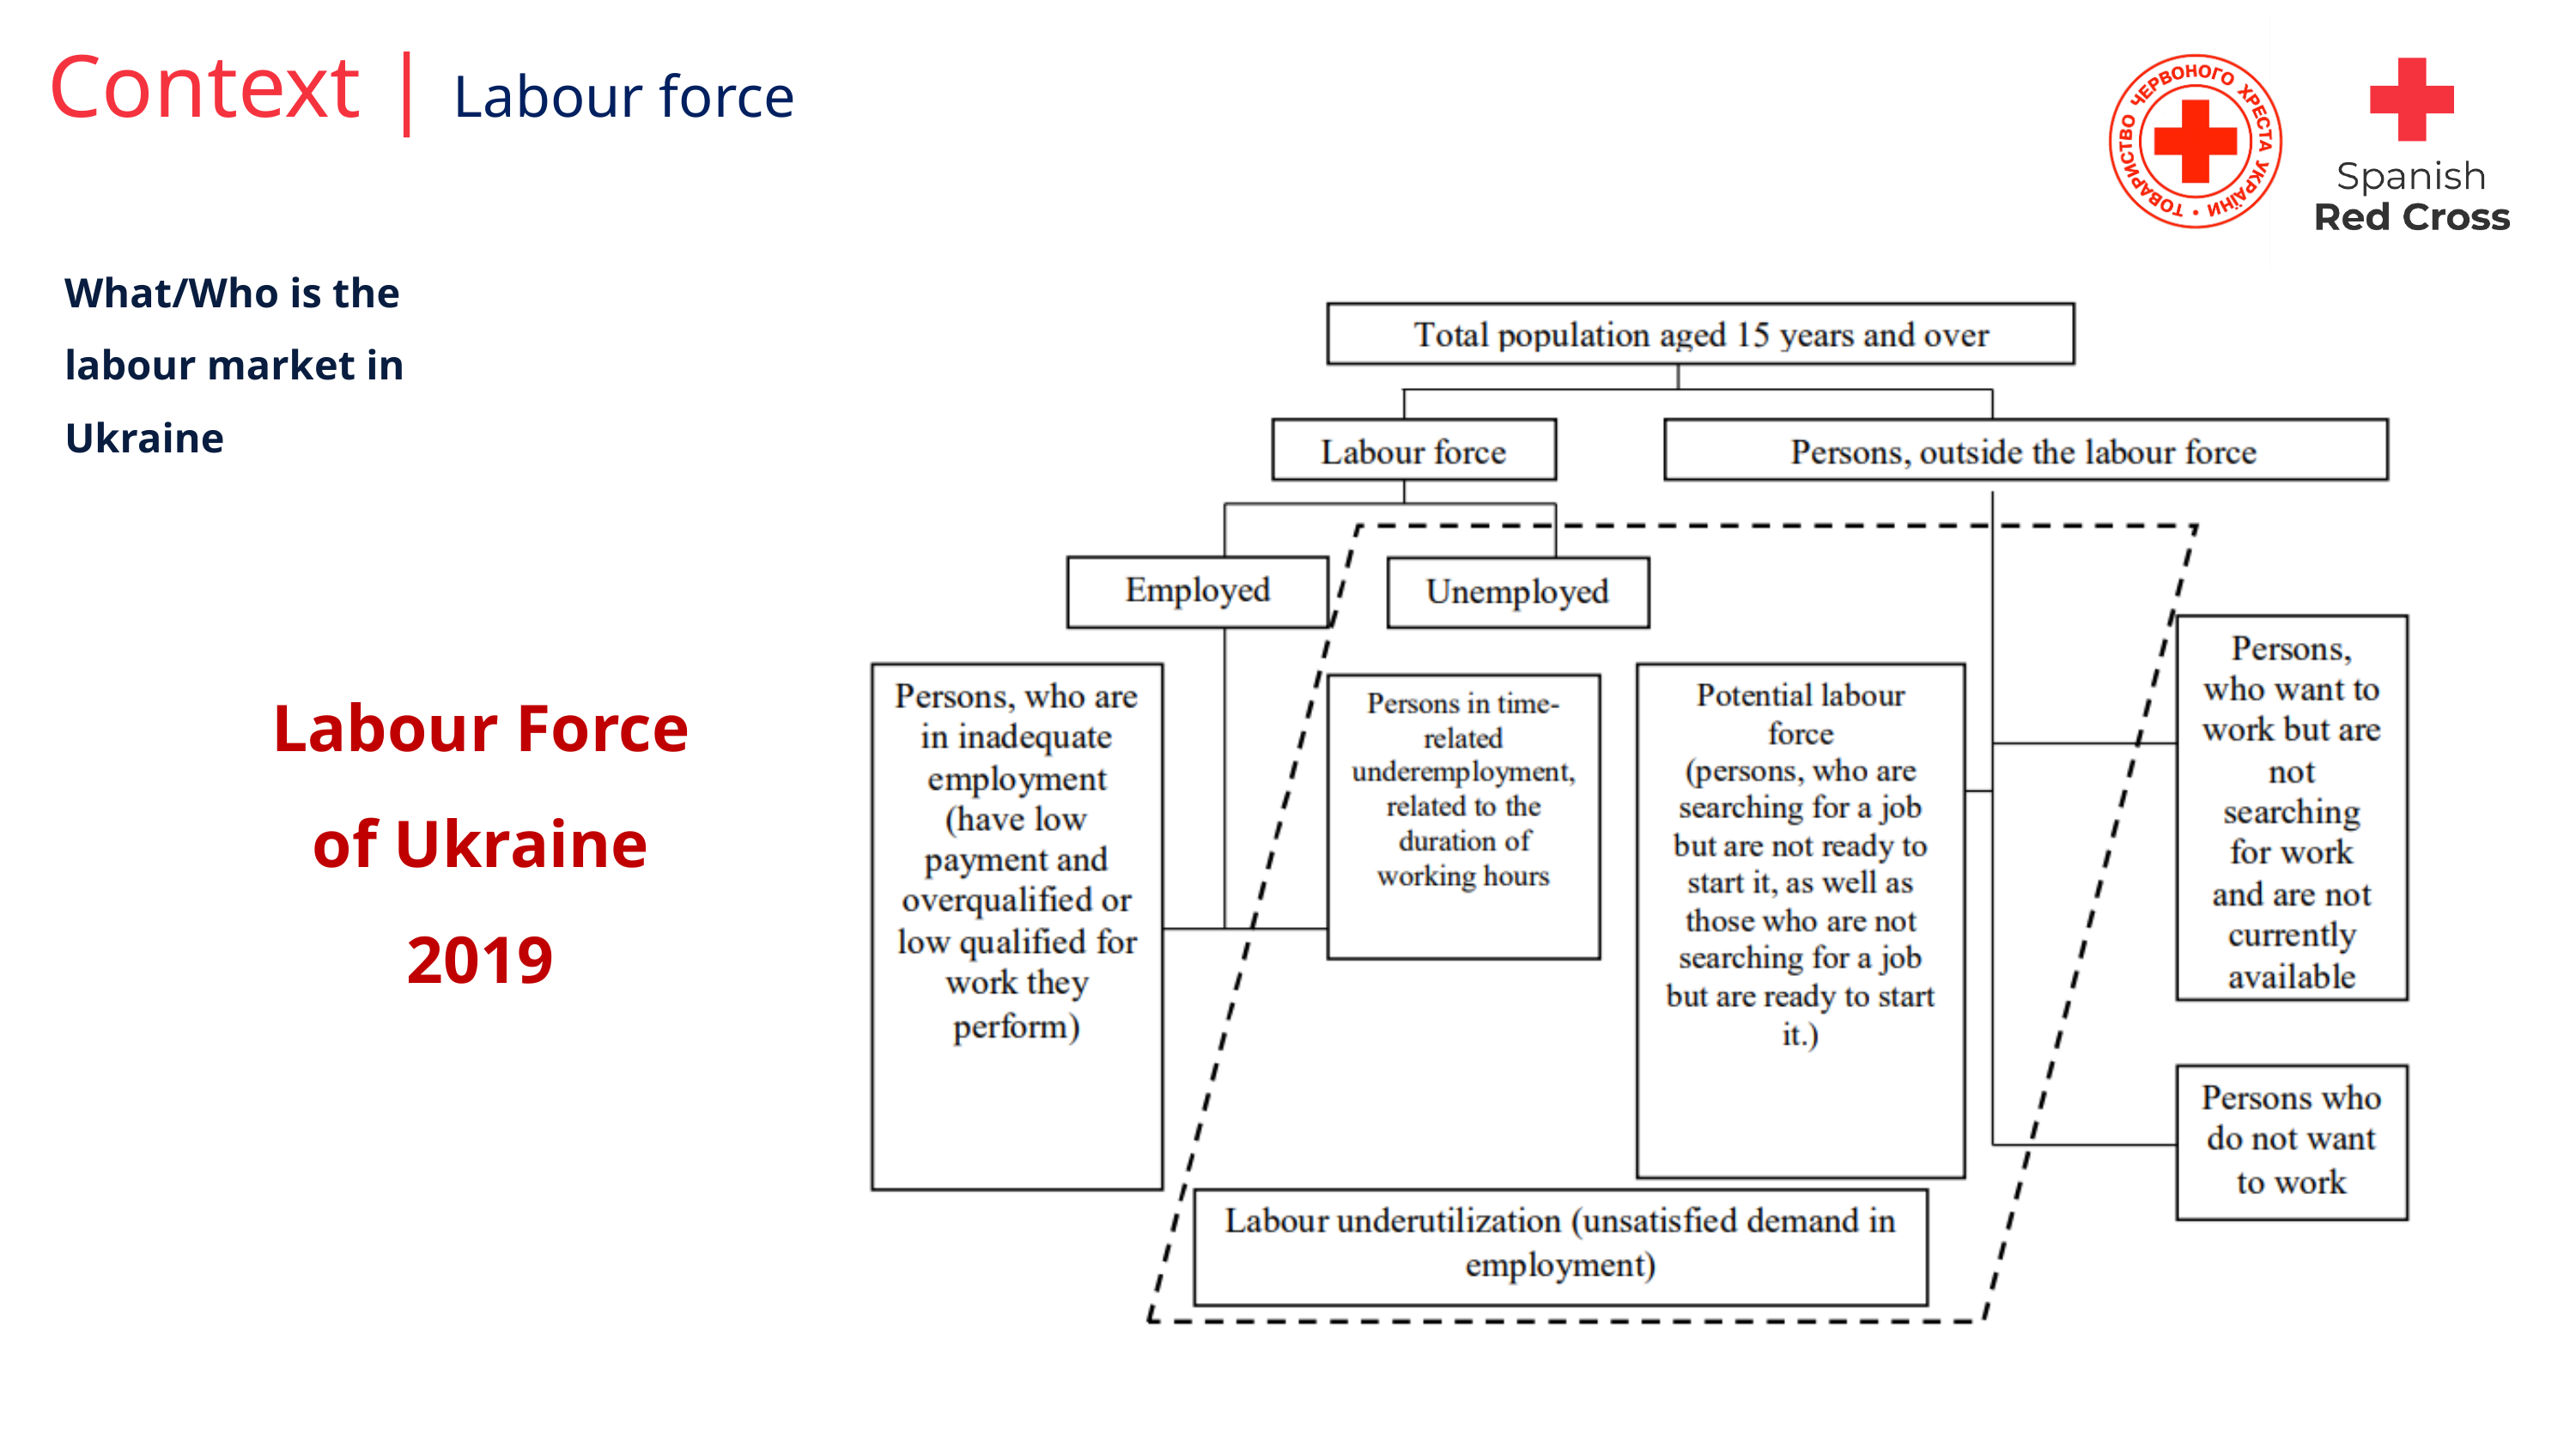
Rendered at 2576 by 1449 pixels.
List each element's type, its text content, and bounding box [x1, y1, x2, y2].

text_box Context | Labour force [41, 24, 1893, 141]
text_box What/Who is the labour market in Ukraine [58, 237, 511, 467]
picture [852, 3, 2547, 1355]
text_box Labour Force of Ukraine 2019 [254, 641, 708, 1003]
